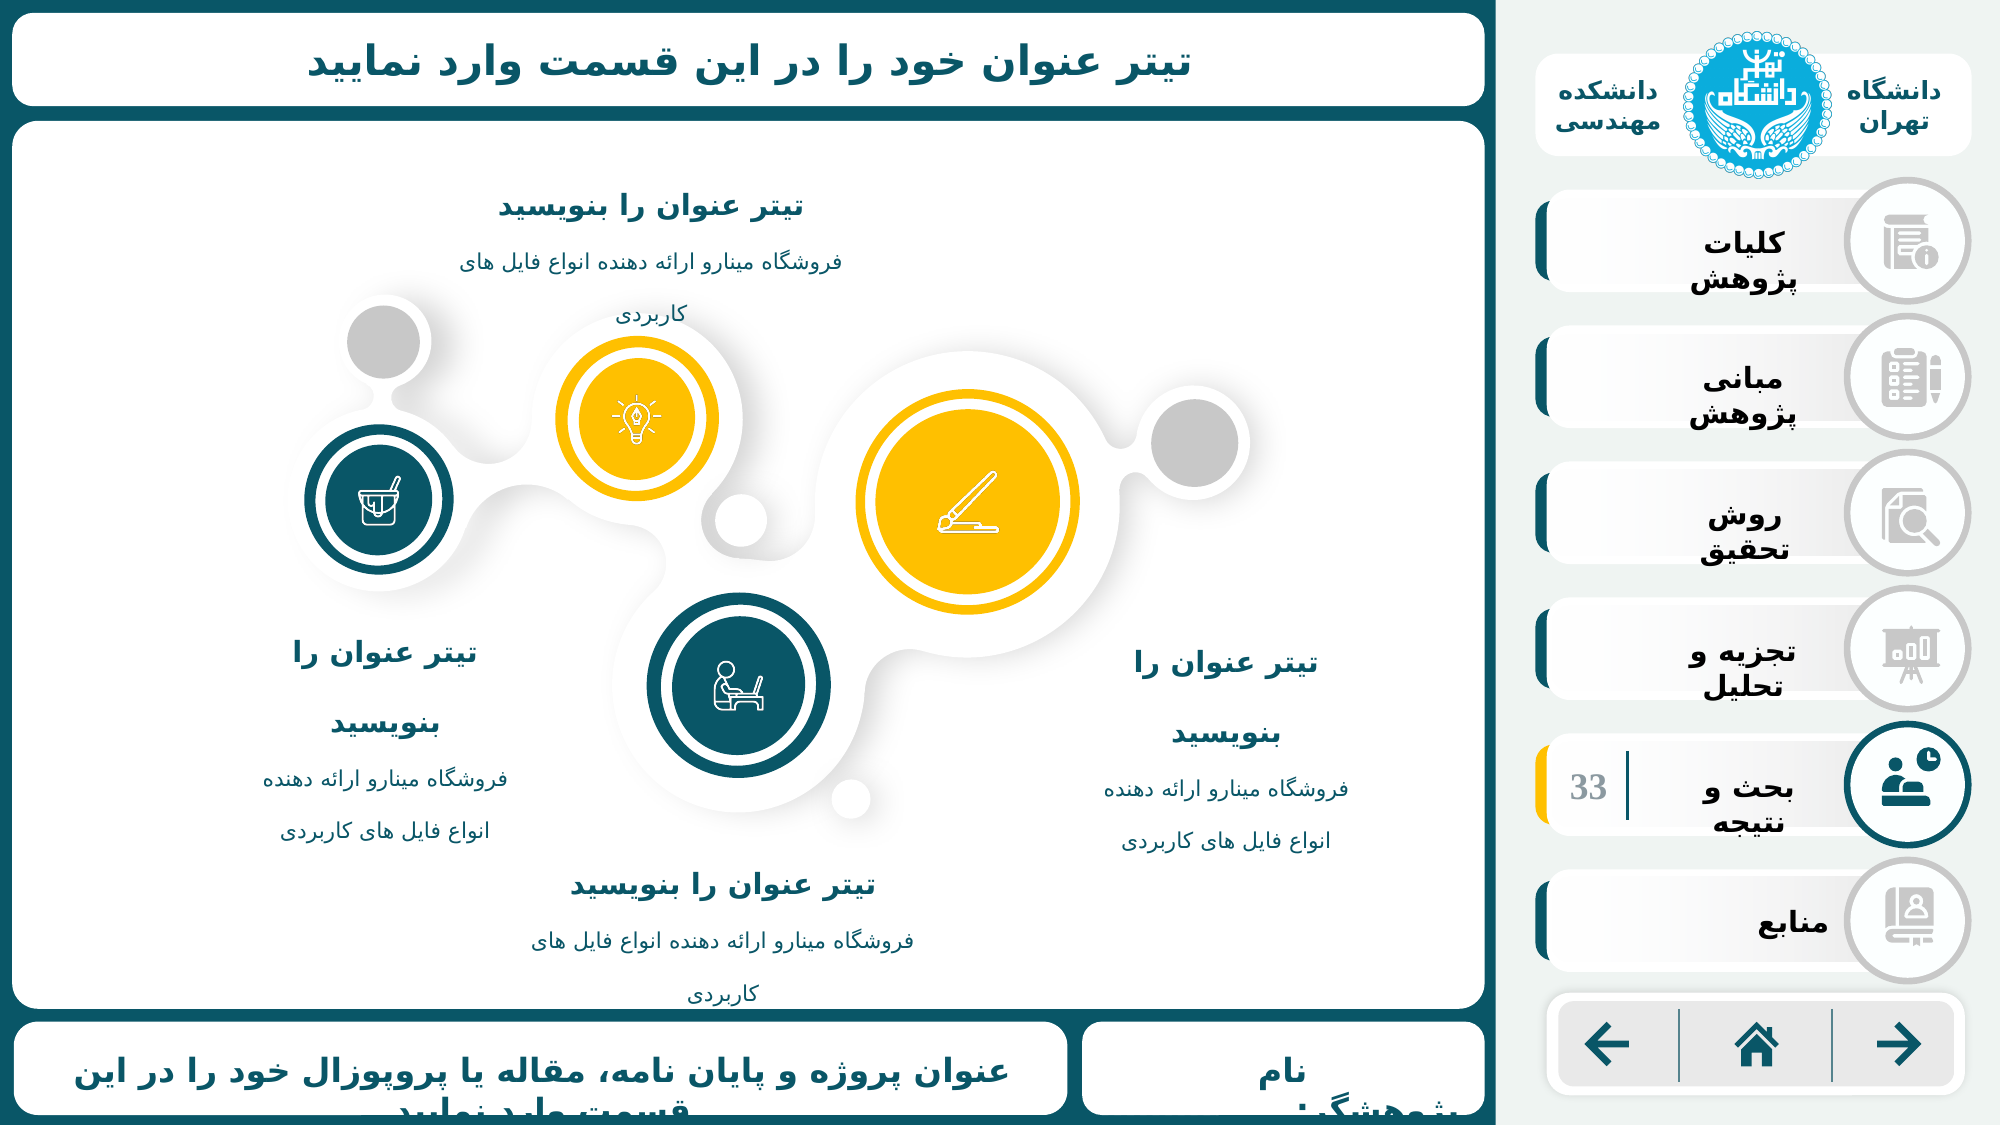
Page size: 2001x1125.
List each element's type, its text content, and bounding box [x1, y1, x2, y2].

text_box دانشکده مهندسی [1522, 67, 1683, 142]
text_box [1734, 1021, 1779, 1067]
text_box منابع [1670, 895, 1844, 946]
text_box [1584, 1021, 1629, 1067]
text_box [1883, 214, 1939, 270]
text_box نام پژوهشگر:............... [1084, 1041, 1482, 1125]
text_box دانشگاه تهران [1832, 67, 1981, 142]
text_box تیتر عنوان را بنویسید فروشگاه مینارو ارائه دهنده انواع فایل های کاربردی [241, 591, 530, 851]
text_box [1881, 348, 1941, 408]
text_box تیتر عنوان خود را در این قسمت وارد نمایید [19, 26, 1481, 92]
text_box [1881, 747, 1941, 807]
text_box روش تحقیق [1646, 488, 1844, 573]
text_box تیتر عنوان را بنویسید فروشگاه مینارو ارائه دهنده انواع فایل های کاربردی [1082, 601, 1371, 861]
text_box تیتر عنوان را بنویسید فروشگاه مینارو ارائه دهنده انواع فایل های کاربردی [478, 823, 968, 1013]
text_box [288, 273, 1239, 819]
text_box [1877, 1021, 1922, 1067]
text_box تیتر عنوان را بنویسید فروشگاه مینارو ارائه دهنده انواع فایل های کاربردی [414, 143, 889, 273]
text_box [1885, 887, 1935, 947]
text_box مبانی پژوهش [1642, 352, 1844, 437]
text_box تجزیه و تحلیل [1642, 624, 1844, 710]
text_box بحث و نتیجه [1654, 760, 1844, 846]
text_box عنوان پروژه و پایان نامه، مقاله یا پروپوزال خود را در این قسمت وارد نمایید [19, 1041, 1067, 1125]
slide_number 33 [1549, 754, 1628, 815]
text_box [1881, 625, 1941, 684]
text_box کلیات پژوهش [1644, 216, 1844, 302]
picture [1683, 31, 1832, 179]
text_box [1881, 488, 1941, 547]
